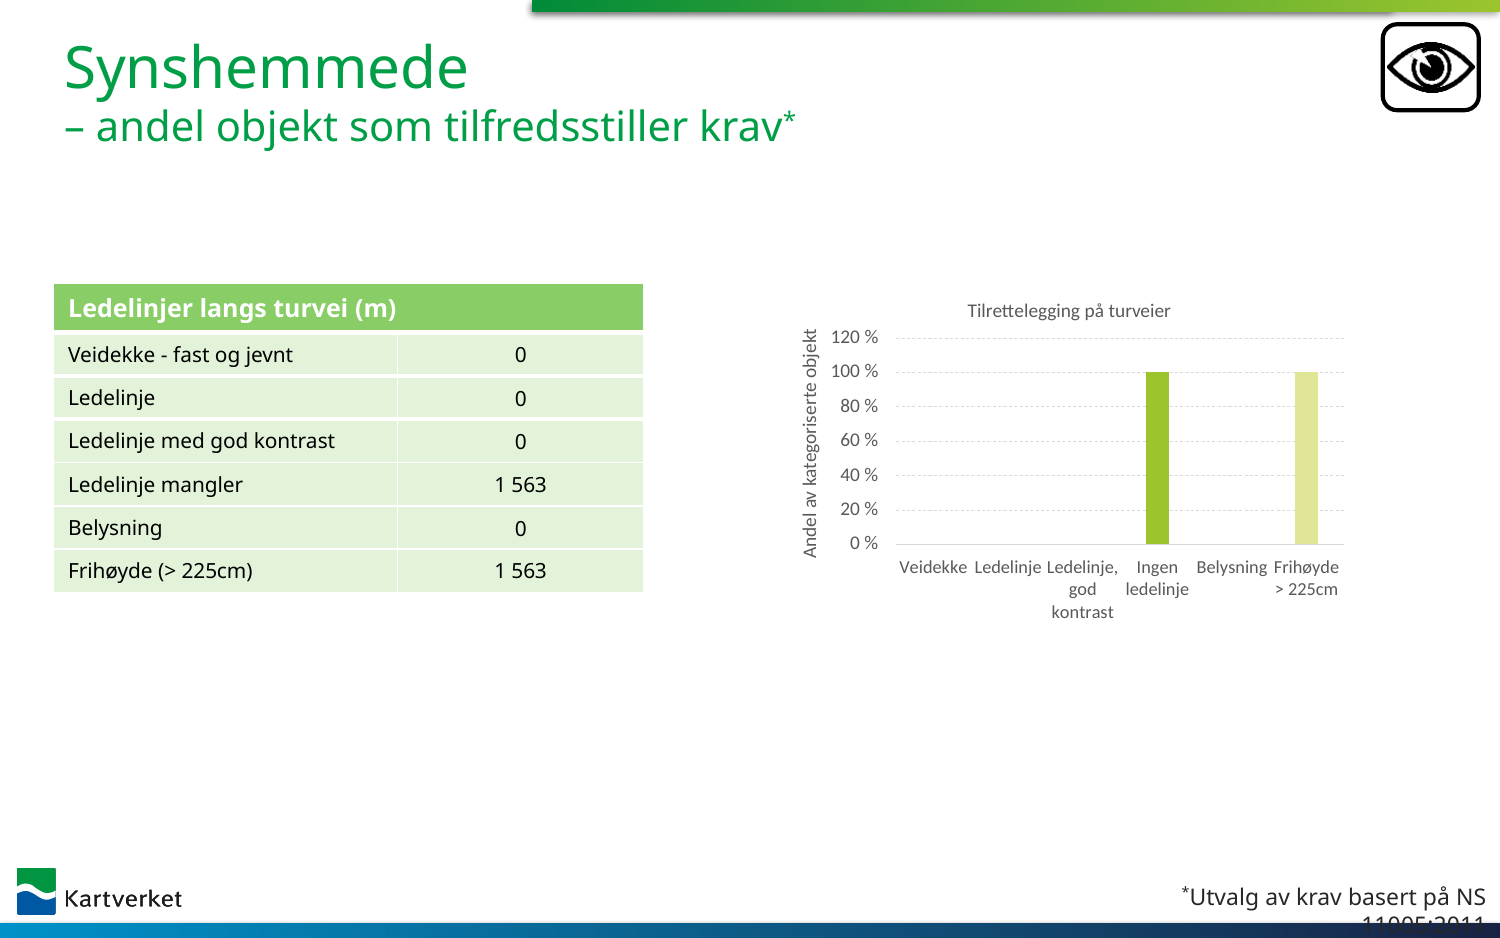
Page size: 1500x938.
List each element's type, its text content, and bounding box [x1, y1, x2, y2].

table_cell Ledelinje med god kontrast [54, 421, 397, 462]
table_cell Ledelinje mangler [54, 463, 397, 505]
table_cell 0 [398, 378, 643, 417]
table_cell 0 [398, 421, 643, 462]
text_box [1382, 24, 1480, 111]
table_cell 0 [398, 507, 643, 548]
text_box *Utvalg av krav basert på NS 11005:2011 [1068, 873, 1500, 938]
table_cell 1 563 [398, 463, 643, 505]
table_cell Veidekke - fast og jevnt [54, 335, 397, 374]
table_cell 0 [398, 335, 643, 374]
table_header Ledelinjer langs turvei (m) [54, 284, 643, 330]
table_cell Ledelinje [54, 378, 397, 417]
table_cell 1 563 [398, 550, 643, 592]
table_cell Frihøyde (> 225cm) [54, 550, 397, 592]
table_cell Belysning [54, 507, 397, 548]
picture [791, 291, 1348, 630]
text_box Synshemmede – andel objekt som tilfredsstiller krav* [49, 24, 1431, 158]
